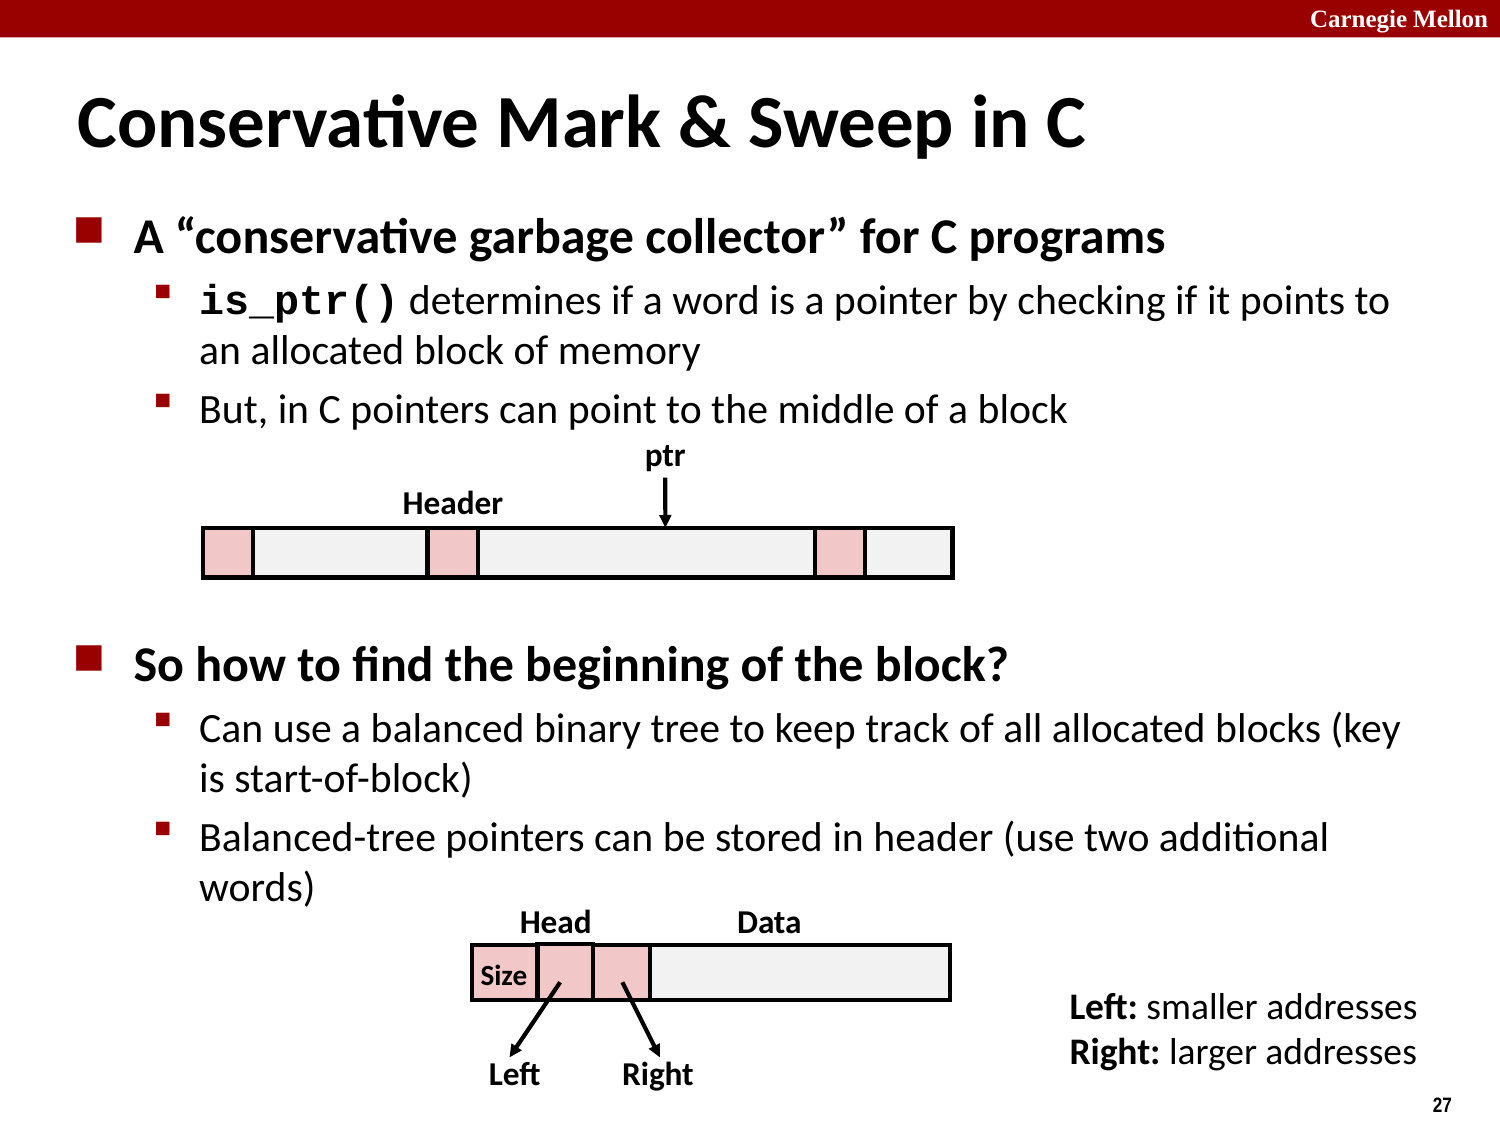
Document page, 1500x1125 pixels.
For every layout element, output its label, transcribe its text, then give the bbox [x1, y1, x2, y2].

text_box [428, 529, 478, 578]
text_box Right [607, 1044, 709, 1100]
text_box [659, 477, 672, 528]
text_box [253, 527, 428, 578]
text_box Left [474, 1044, 556, 1100]
text_box [815, 527, 866, 578]
text_box [649, 944, 950, 1000]
text_box [478, 527, 815, 578]
text_box [537, 944, 594, 1000]
text_box [509, 982, 561, 1058]
text_box Data [722, 892, 817, 948]
text_box [594, 944, 649, 1000]
text_box Left: smaller addresses Right: larger addresses [1054, 974, 1434, 1080]
text_box ptr [629, 424, 701, 481]
text_box Header [387, 473, 519, 529]
text_box Size [465, 948, 537, 1000]
title Conservative Mark & Sweep in C [62, 60, 1376, 188]
text_box Head [504, 892, 607, 948]
list A “conservative garbage collector” for C programs is_ptr() determines if a word is a pointer by checking if it points to an allocated block of memory But, in C pointers can point to the middle of a block So how to find the beginning of the block? Can use a balanced binary tree to keep track of all allocated blocks (key is start-of-block) Balanced-tree pointers can be stored in header (use two additional words) [61, 199, 1426, 939]
text_box [472, 944, 504, 948]
text_box [866, 527, 953, 578]
text_box [202, 527, 253, 578]
